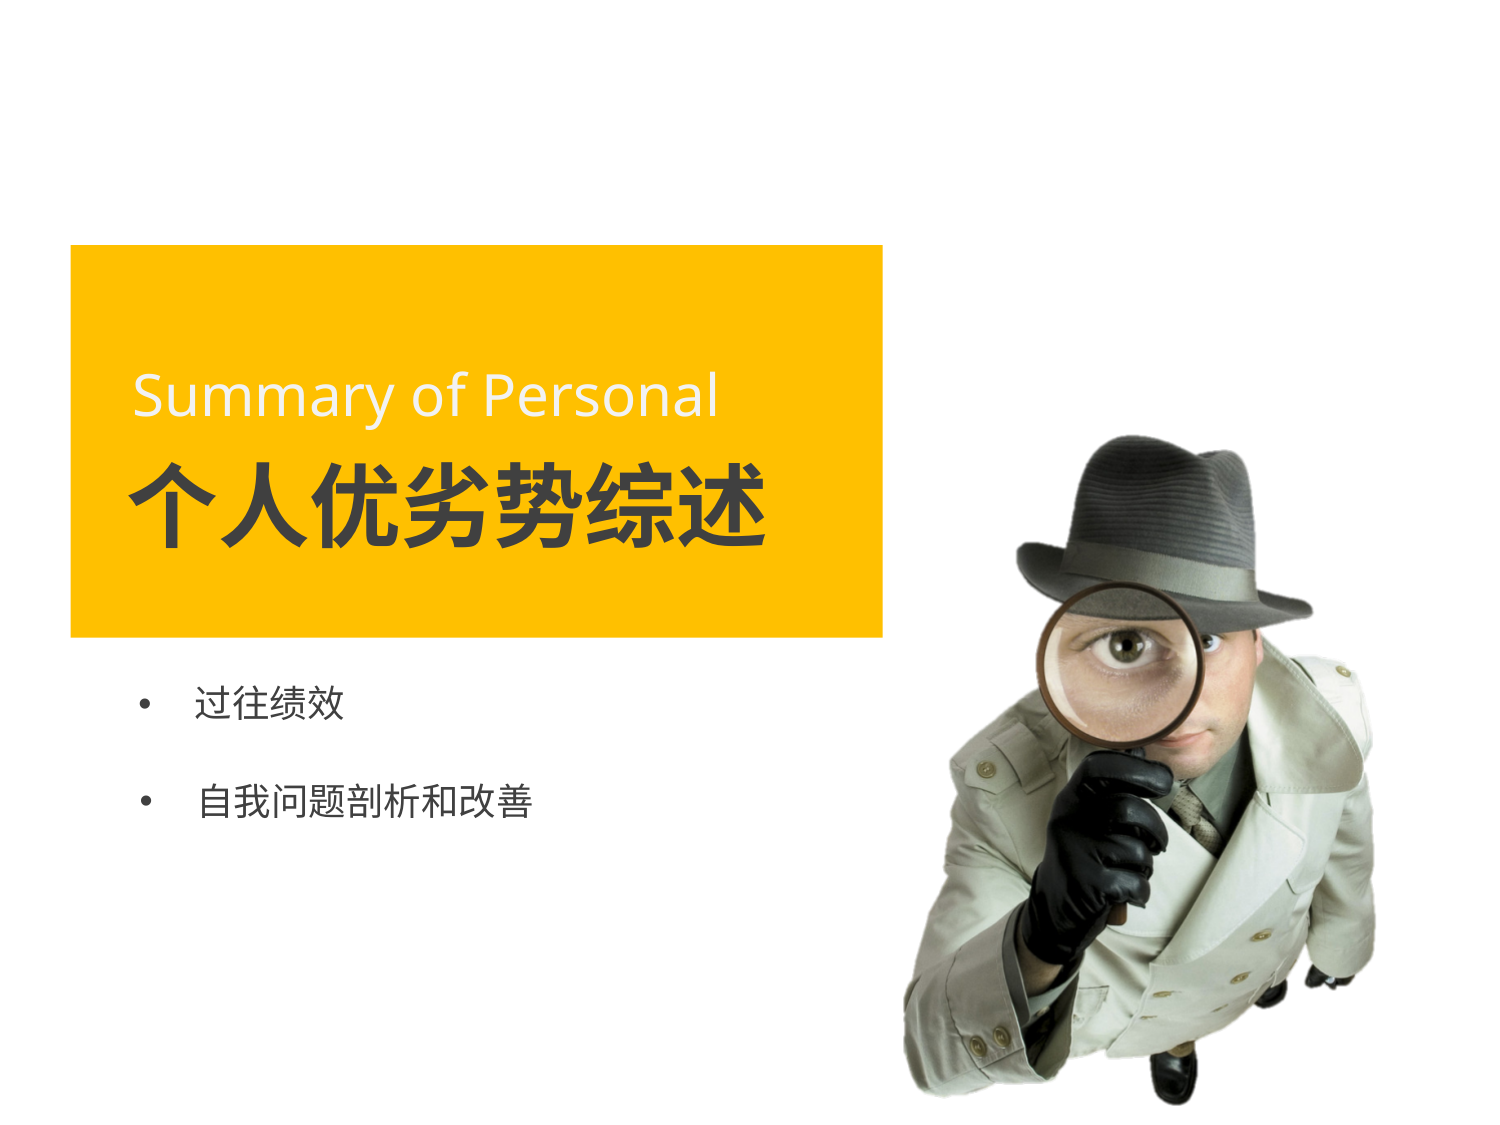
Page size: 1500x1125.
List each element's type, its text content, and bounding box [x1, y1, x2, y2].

text_box 自我问题剖析和改善 [124, 770, 549, 831]
picture [845, 365, 1440, 1125]
text_box 个人优劣势综述 [111, 441, 784, 566]
text_box Summary of Personal [117, 350, 736, 435]
text_box 过往绩效 [123, 673, 360, 733]
text_box [69, 243, 885, 640]
